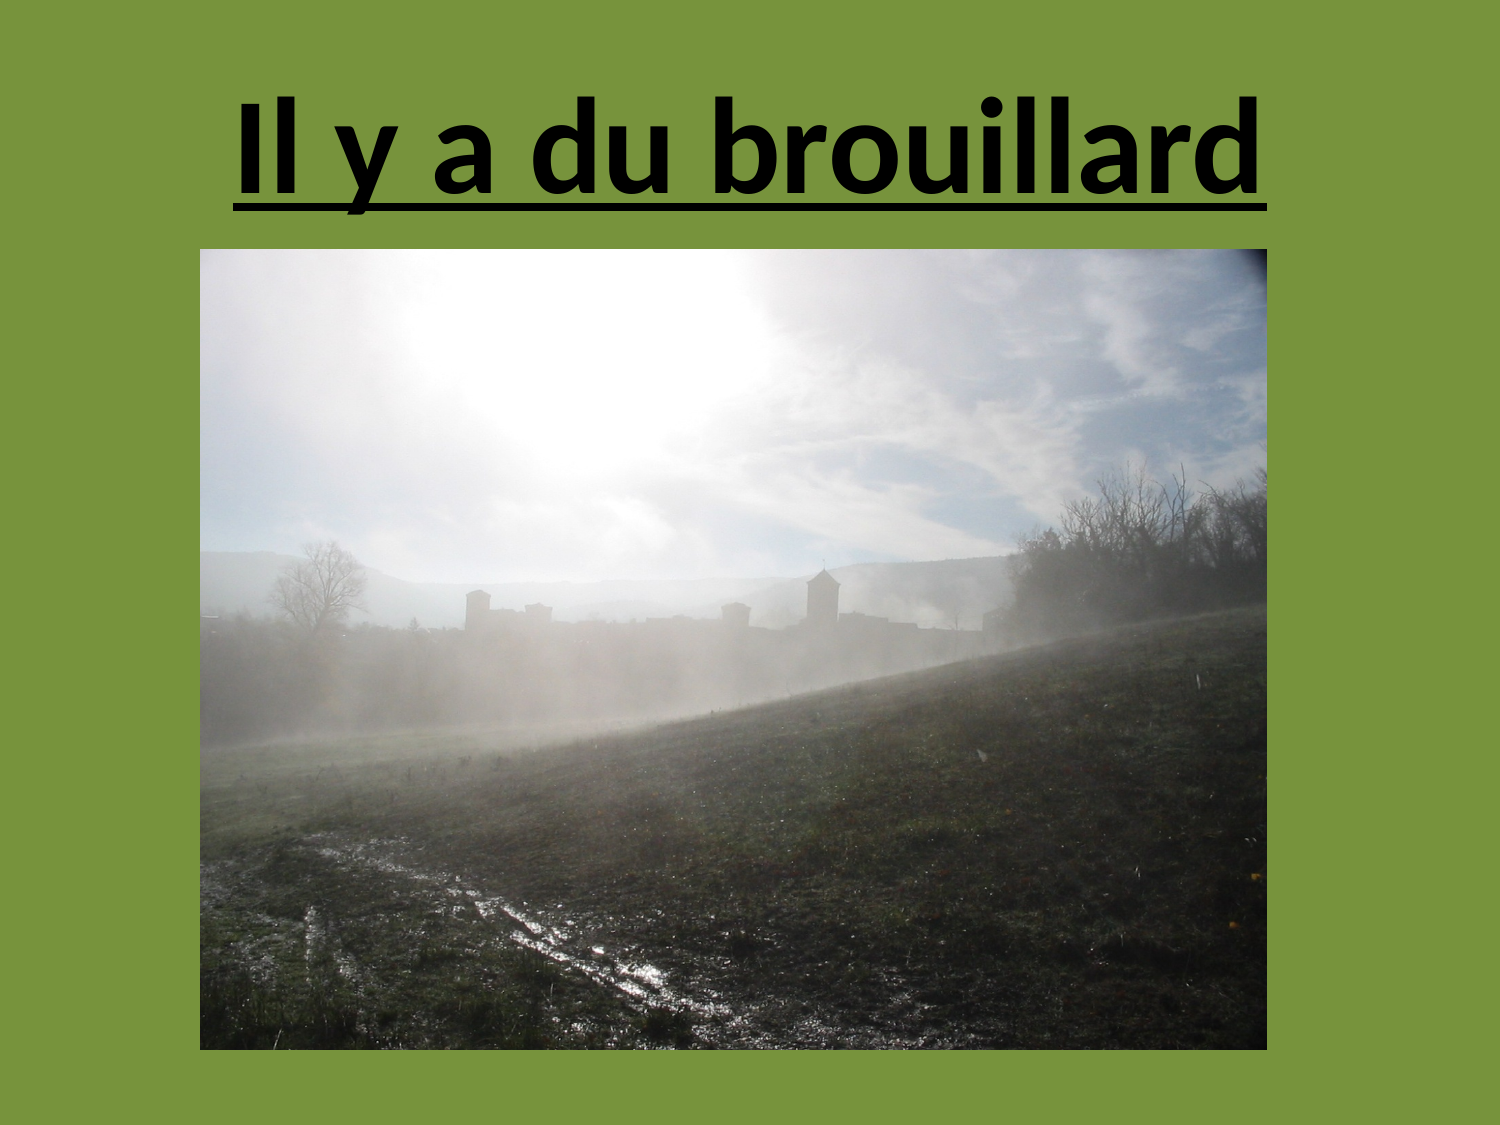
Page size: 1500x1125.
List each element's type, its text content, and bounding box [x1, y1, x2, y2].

title Il y a du brouillard [75, 45, 1425, 233]
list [199, 249, 1267, 1051]
